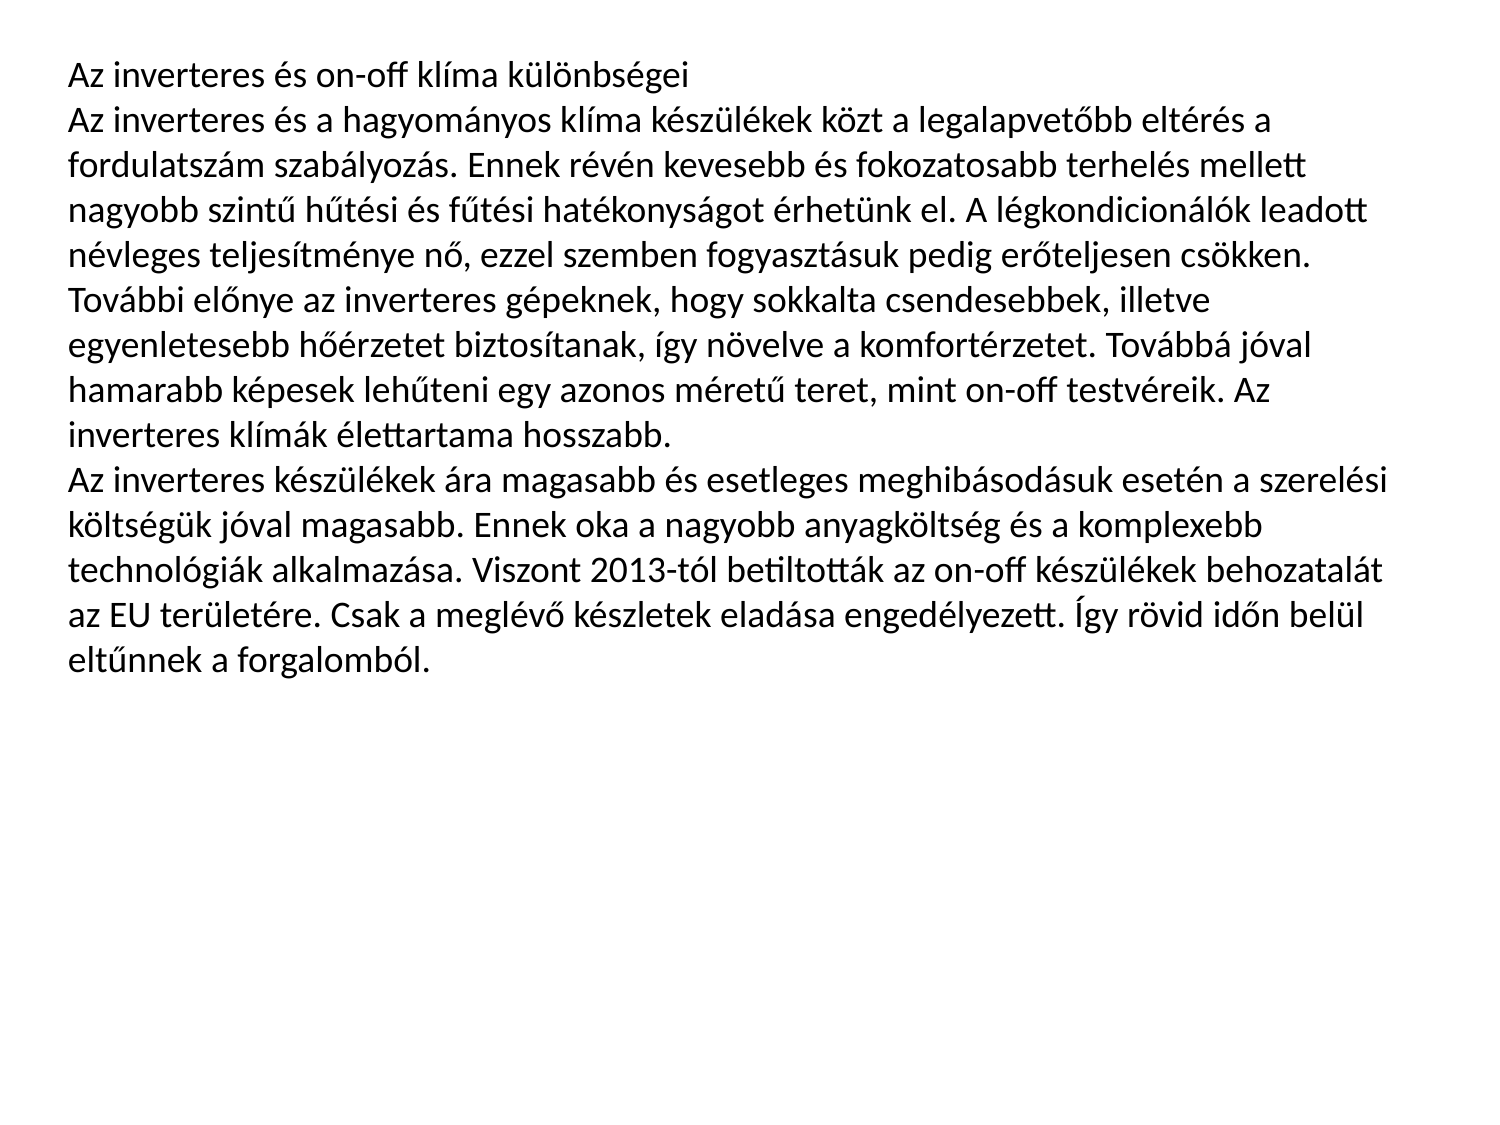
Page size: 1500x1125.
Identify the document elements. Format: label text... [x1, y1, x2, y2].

text_box Az inverteres és on-off klíma különbségei Az inverteres és a hagyományos klíma készülékek közt a legalapvetőbb eltérés a fordulatszám szabályozás. Ennek révén kevesebb és fokozatosabb terhelés mellett nagyobb szintű hűtési és fűtési hatékonyságot érhetünk el. A légkondicionálók leadott névleges teljesítménye nő, ezzel szemben fogyasztásuk pedig erőteljesen csökken. További előnye az inverteres gépeknek, hogy sokkalta csendesebbek, illetve egyenletesebb hőérzetet biztosítanak, így növelve a komfortérzetet. Továbbá jóval hamarabb képesek lehűteni egy azonos méretű teret, mint on-off testvéreik. Az inverteres klímák élettartama hosszabb. Az inverteres készülékek ára magasabb és esetleges meghibásodásuk esetén a szerelési költségük jóval magasabb. Ennek oka a nagyobb anyagköltség és a komplexebb technológiák alkalmazása. Viszont 2013-tól betiltották az on-off készülékek behozatalát az EU területére. Csak a meglévő készletek eladása engedélyezett. Így rövid időn belül eltűnnek a forgalomból. [53, 42, 1436, 688]
